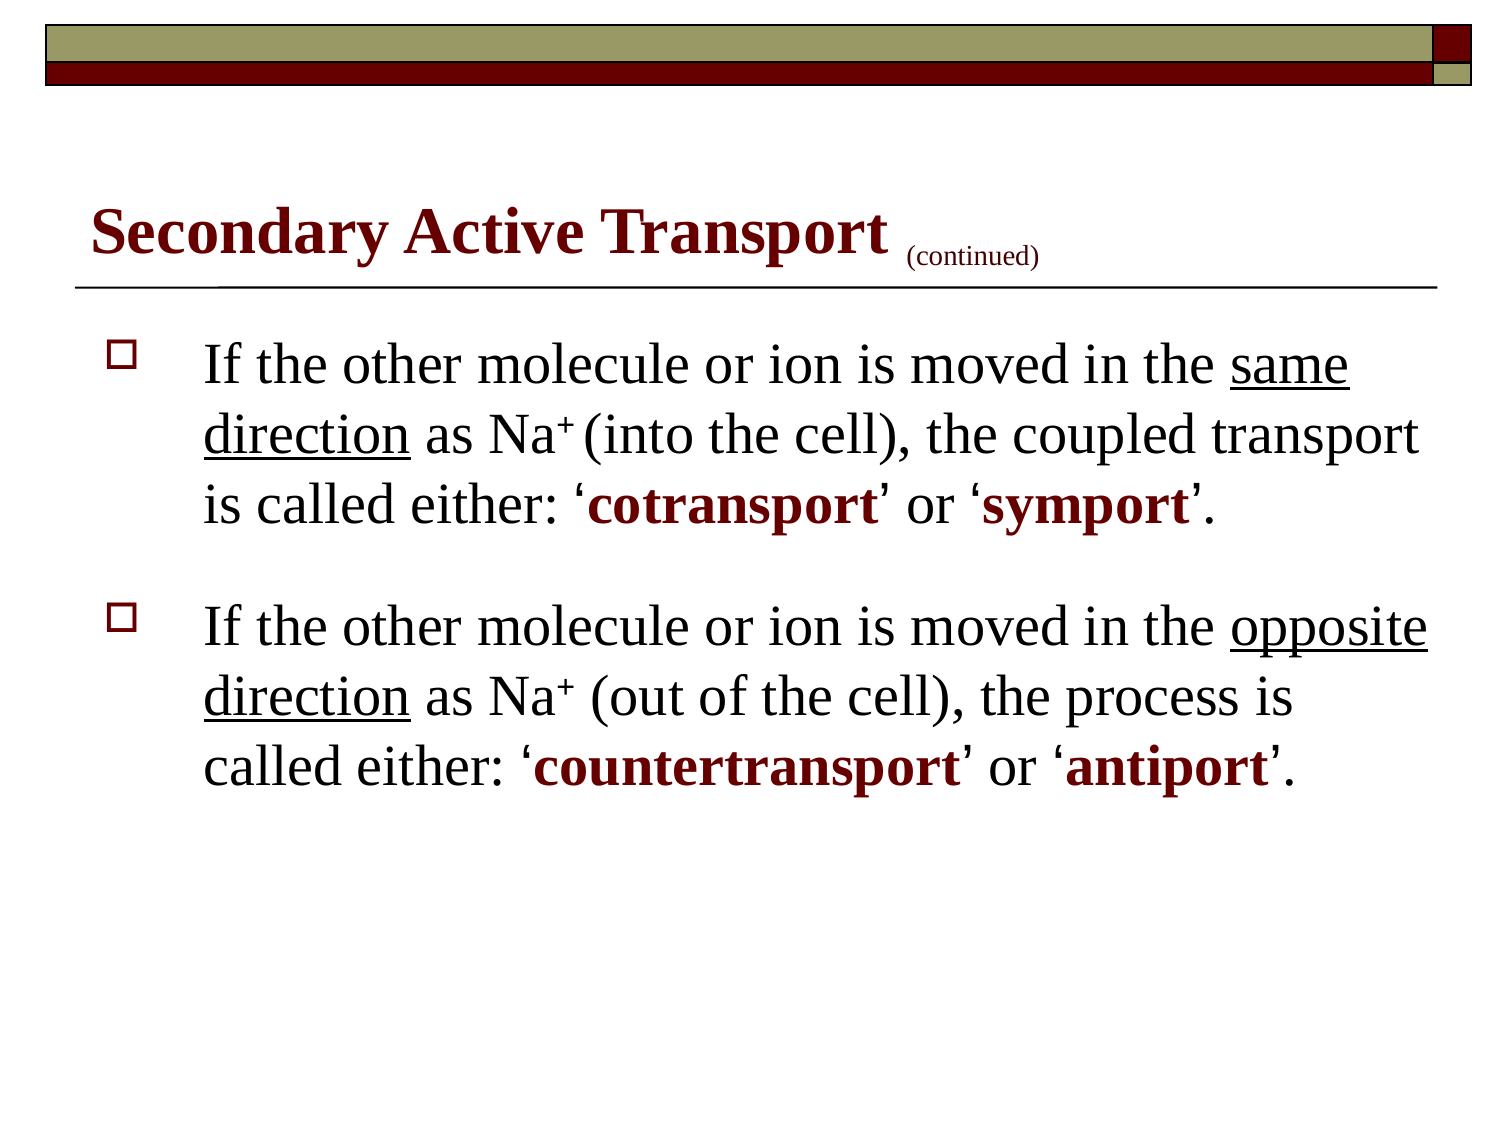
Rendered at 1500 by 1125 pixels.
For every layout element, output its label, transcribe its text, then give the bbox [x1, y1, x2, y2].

title Secondary Active Transport (continued) [74, 114, 1426, 280]
list If the other molecule or ion is moved in the same direction as Na+ (into the cell), the coupled transport is called either: ‘cotransport’ or ‘symport’. If the other molecule or ion is moved in the opposite direction as Na+ (out of the cell), the process is called either: ‘countertransport’ or ‘antiport’. [88, 290, 1460, 1025]
